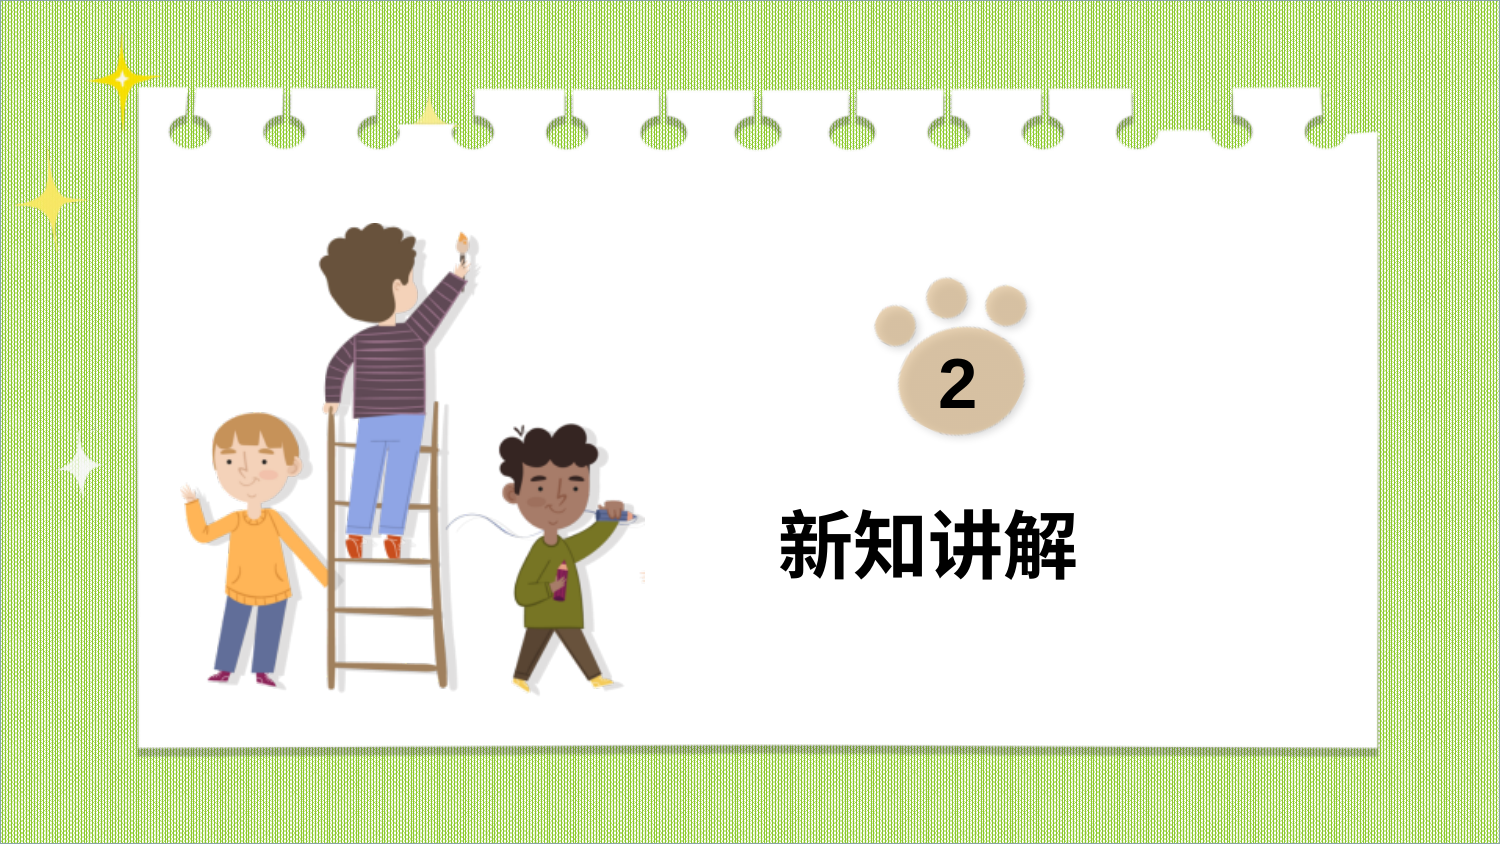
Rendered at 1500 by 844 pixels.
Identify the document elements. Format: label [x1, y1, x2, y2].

text_box [0, 779, 1500, 844]
text_box [540, 0, 1500, 64]
picture [0, 0, 1500, 779]
